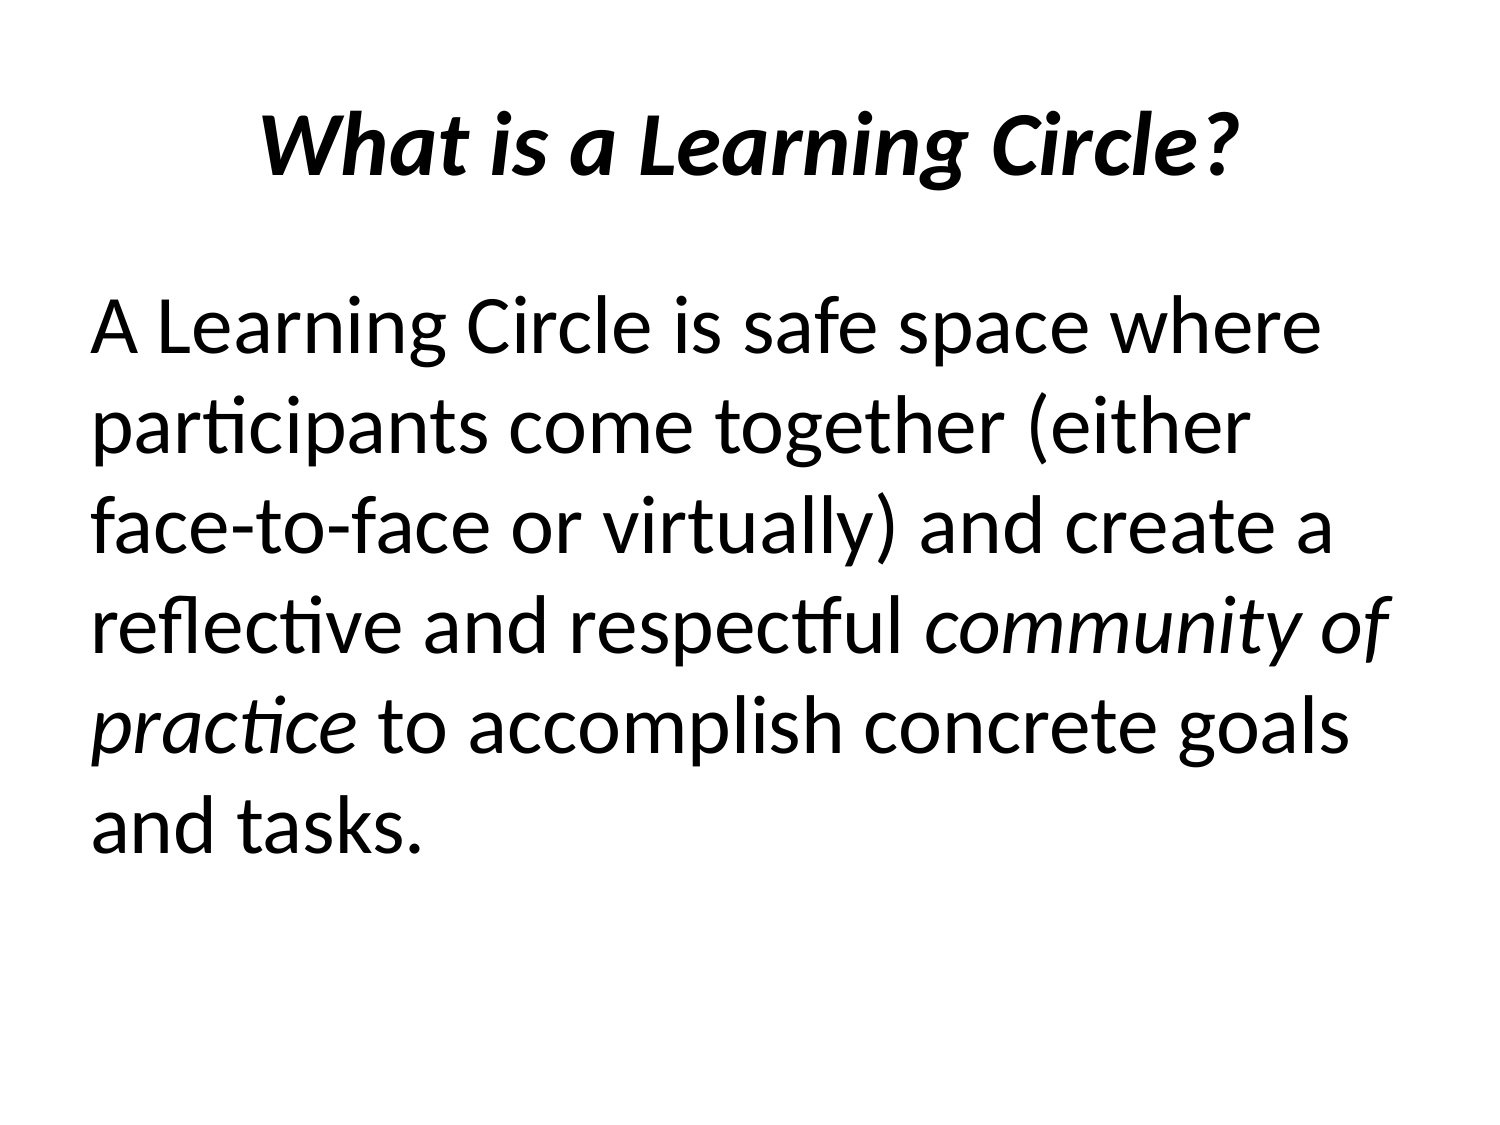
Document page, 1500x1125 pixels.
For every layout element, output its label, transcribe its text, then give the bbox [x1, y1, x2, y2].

list A Learning Circle is safe space where participants come together (either face-to-face or virtually) and create a reflective and respectful community of practice to accomplish concrete goals and tasks. [75, 262, 1425, 1005]
title What is a Learning Circle? [75, 45, 1425, 233]
